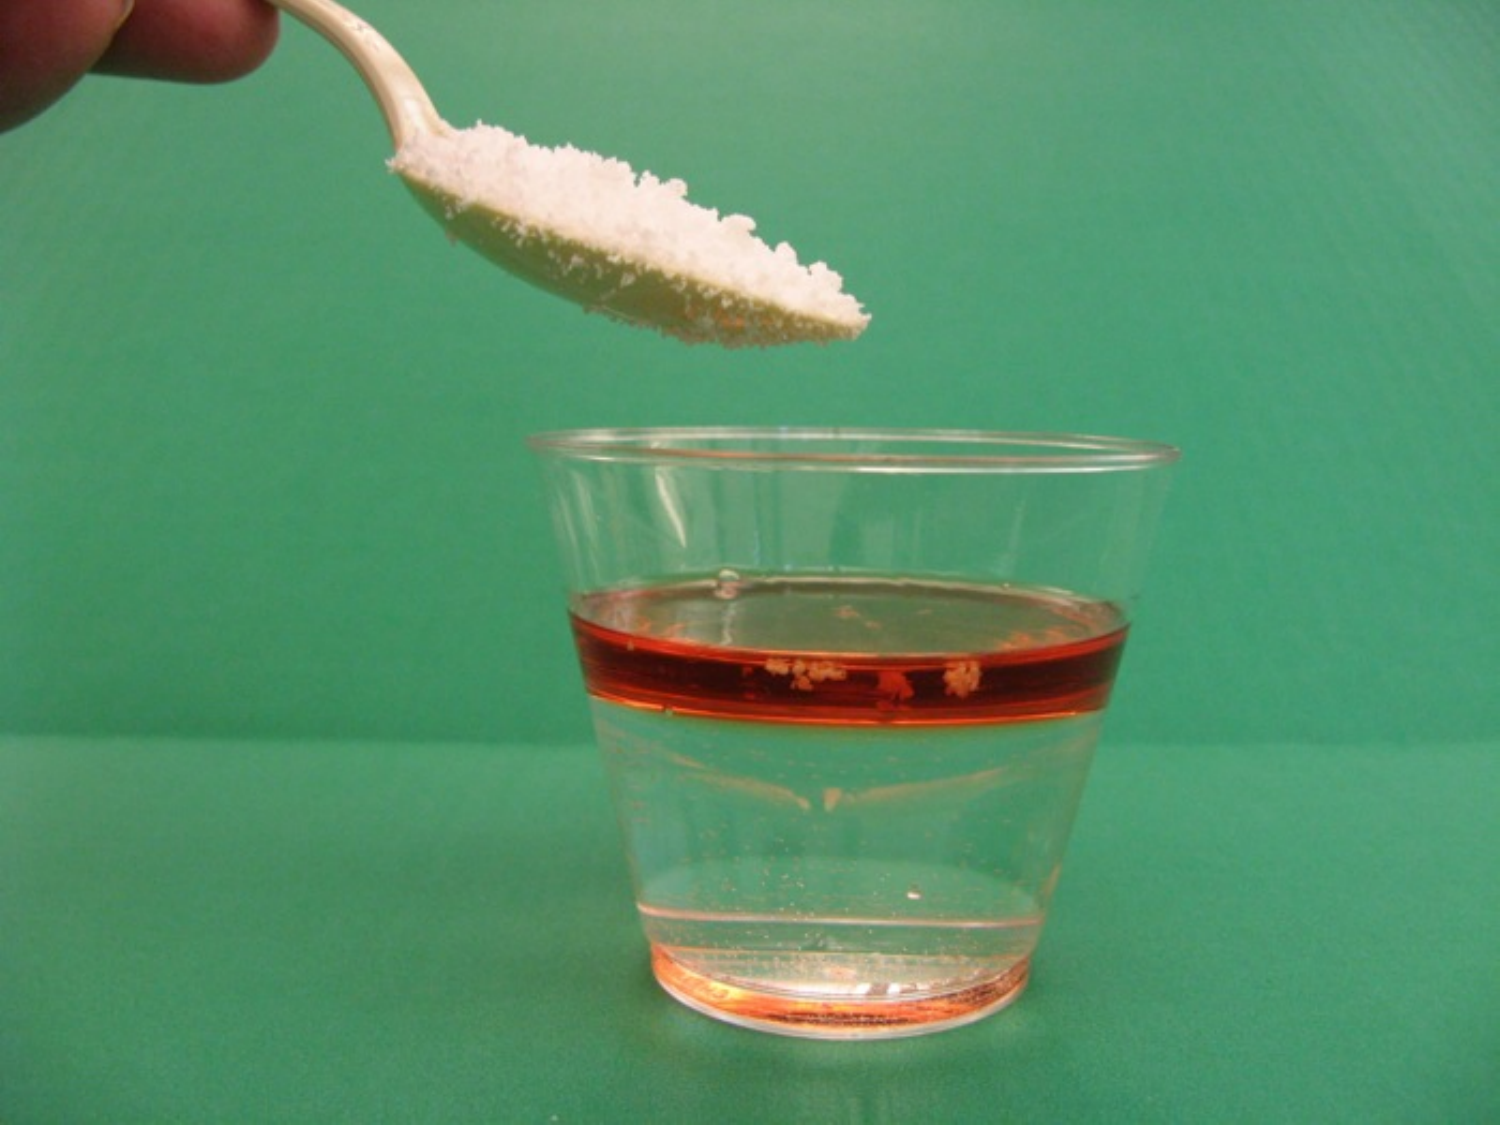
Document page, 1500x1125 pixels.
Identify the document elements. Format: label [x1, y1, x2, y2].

list [0, 0, 1500, 1125]
